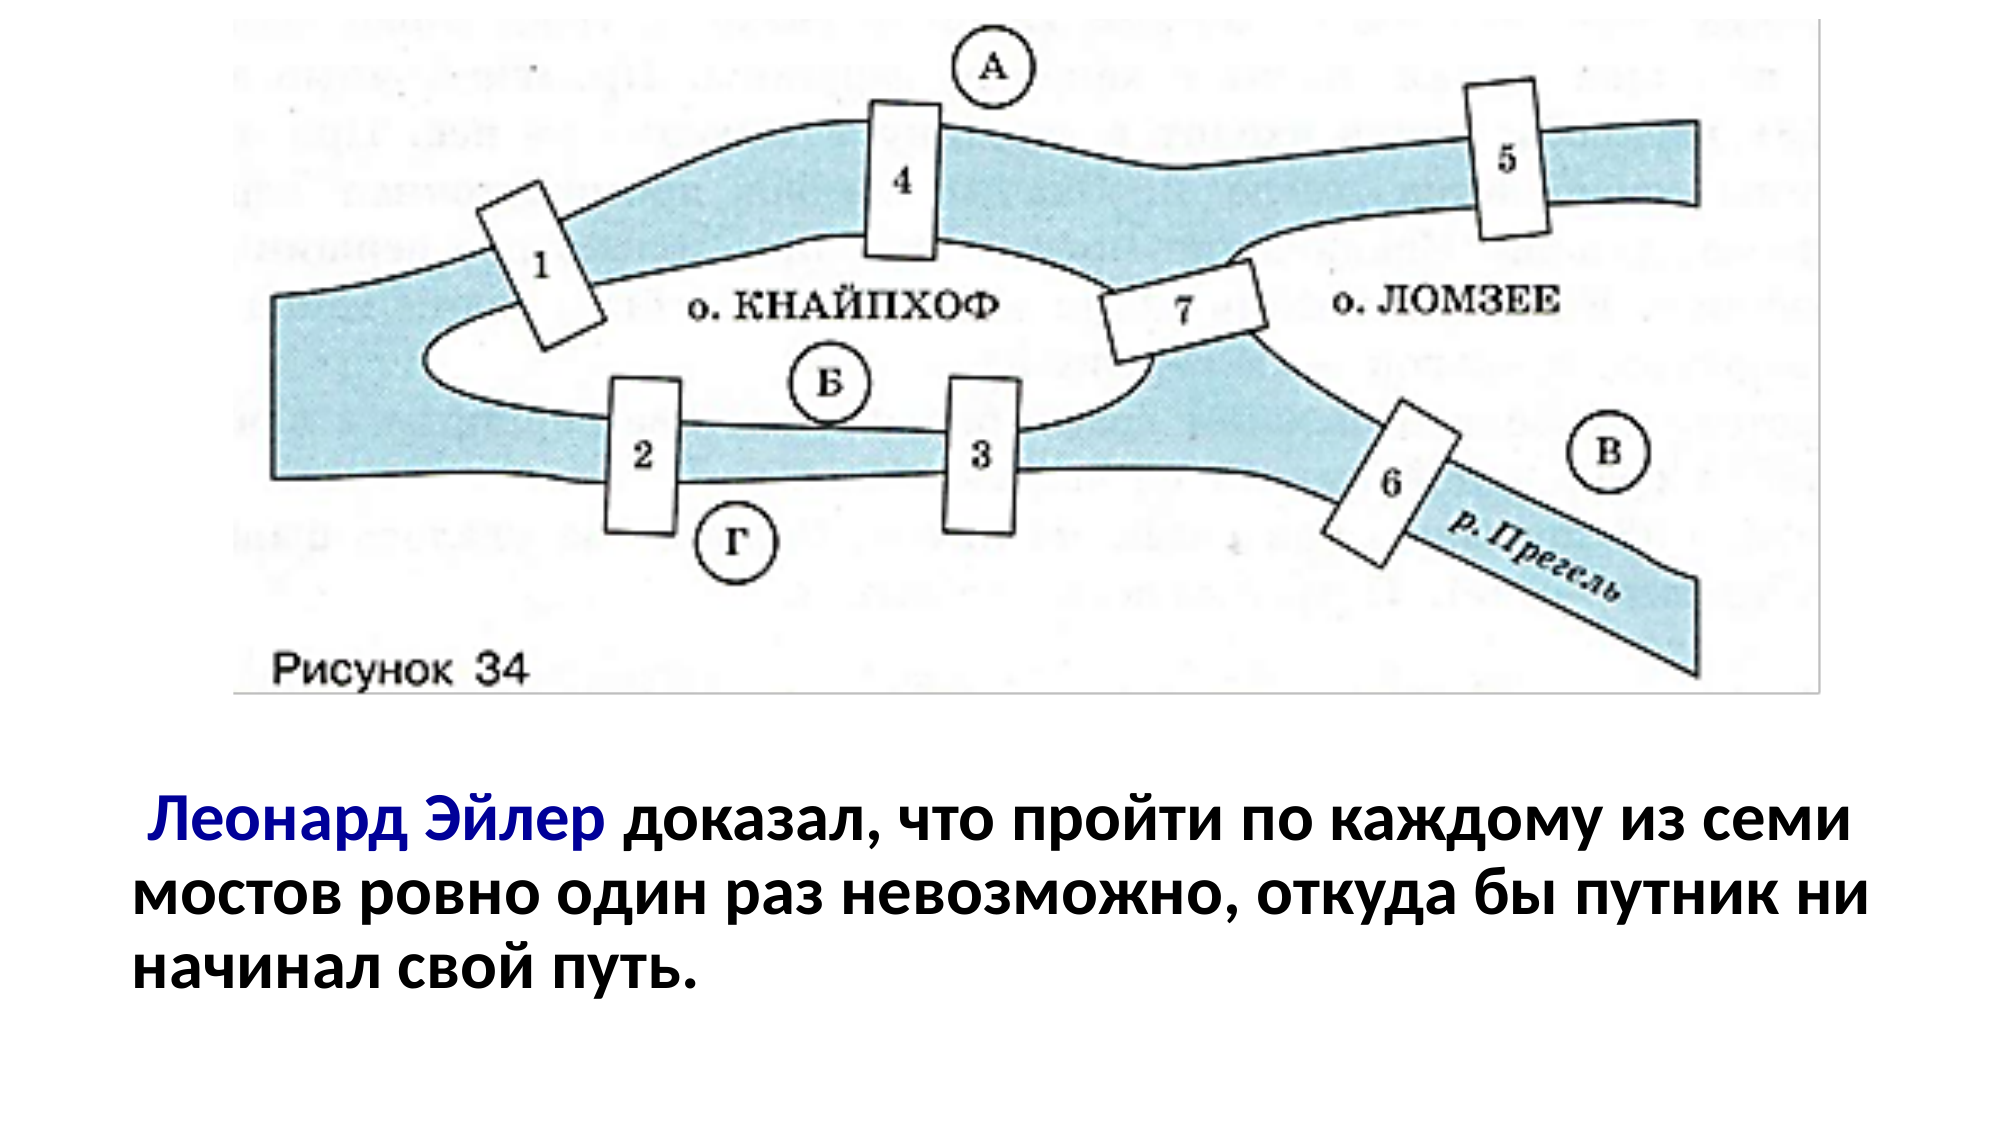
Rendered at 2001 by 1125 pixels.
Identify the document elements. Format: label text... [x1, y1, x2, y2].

list Леонард Эйлер доказал, что пройти по каждому из семи мостов ровно один раз невозможно, откуда бы путник ни начинал свой путь. [116, 773, 1950, 1060]
picture [233, 18, 1824, 698]
